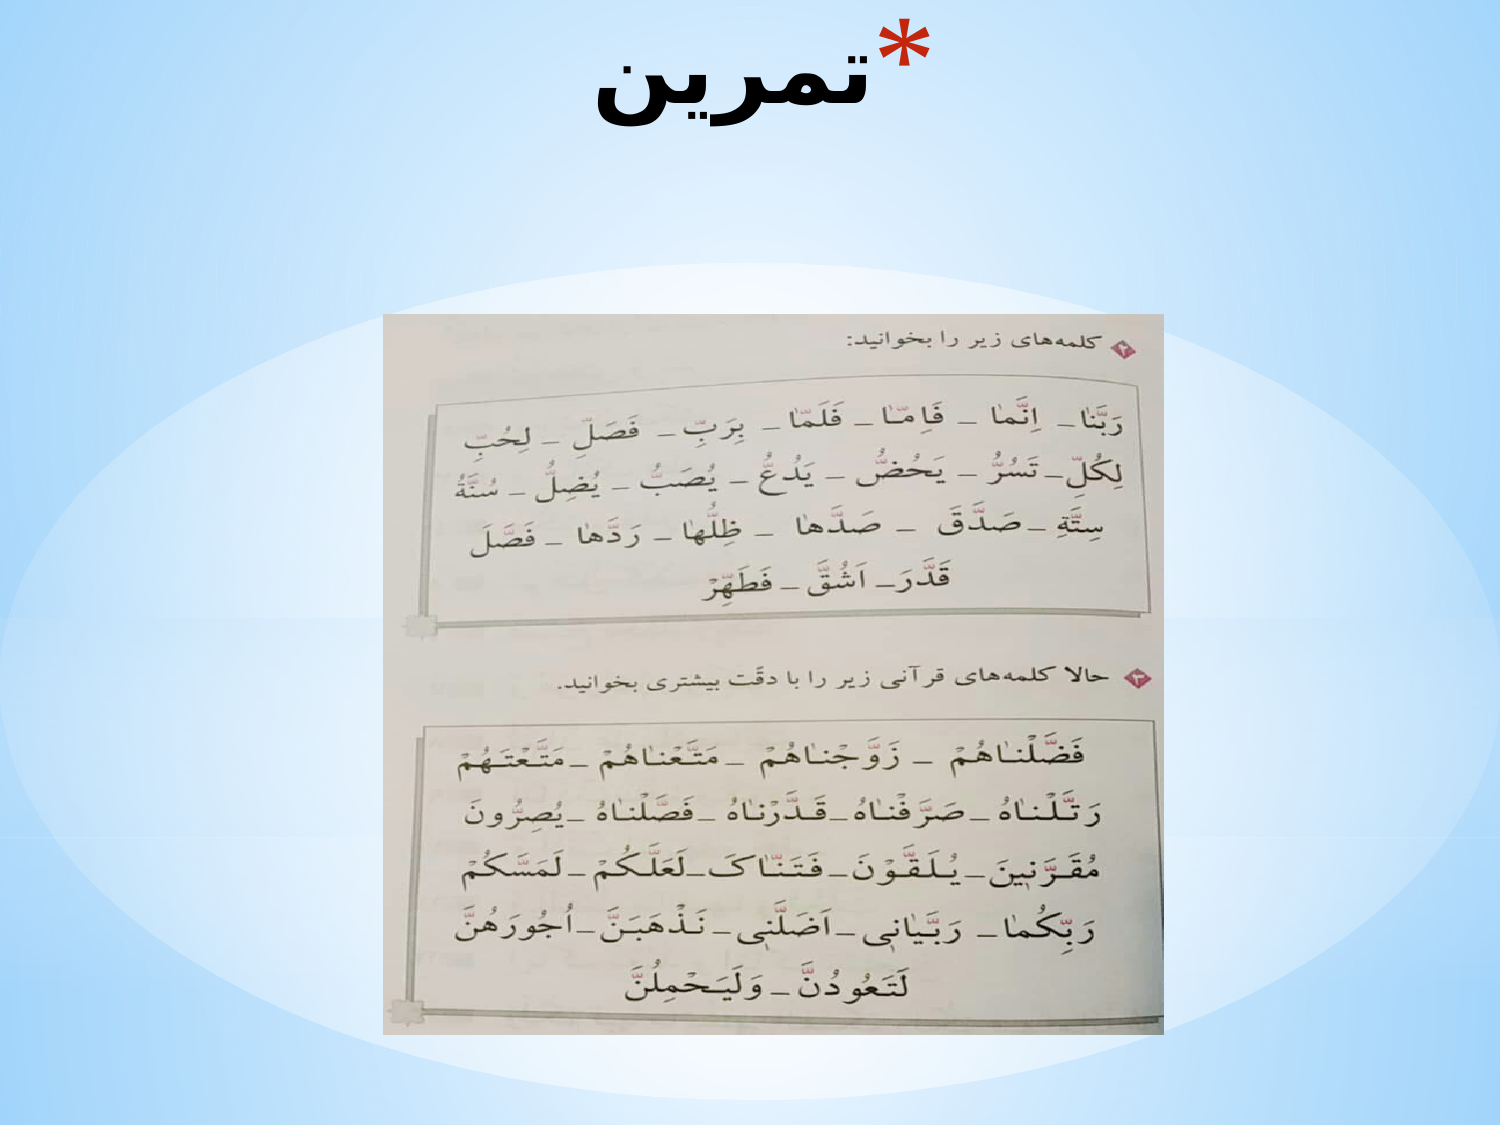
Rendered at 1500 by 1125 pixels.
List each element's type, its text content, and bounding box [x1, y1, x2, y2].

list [383, 314, 1164, 1036]
title تمرین [230, 0, 1299, 188]
